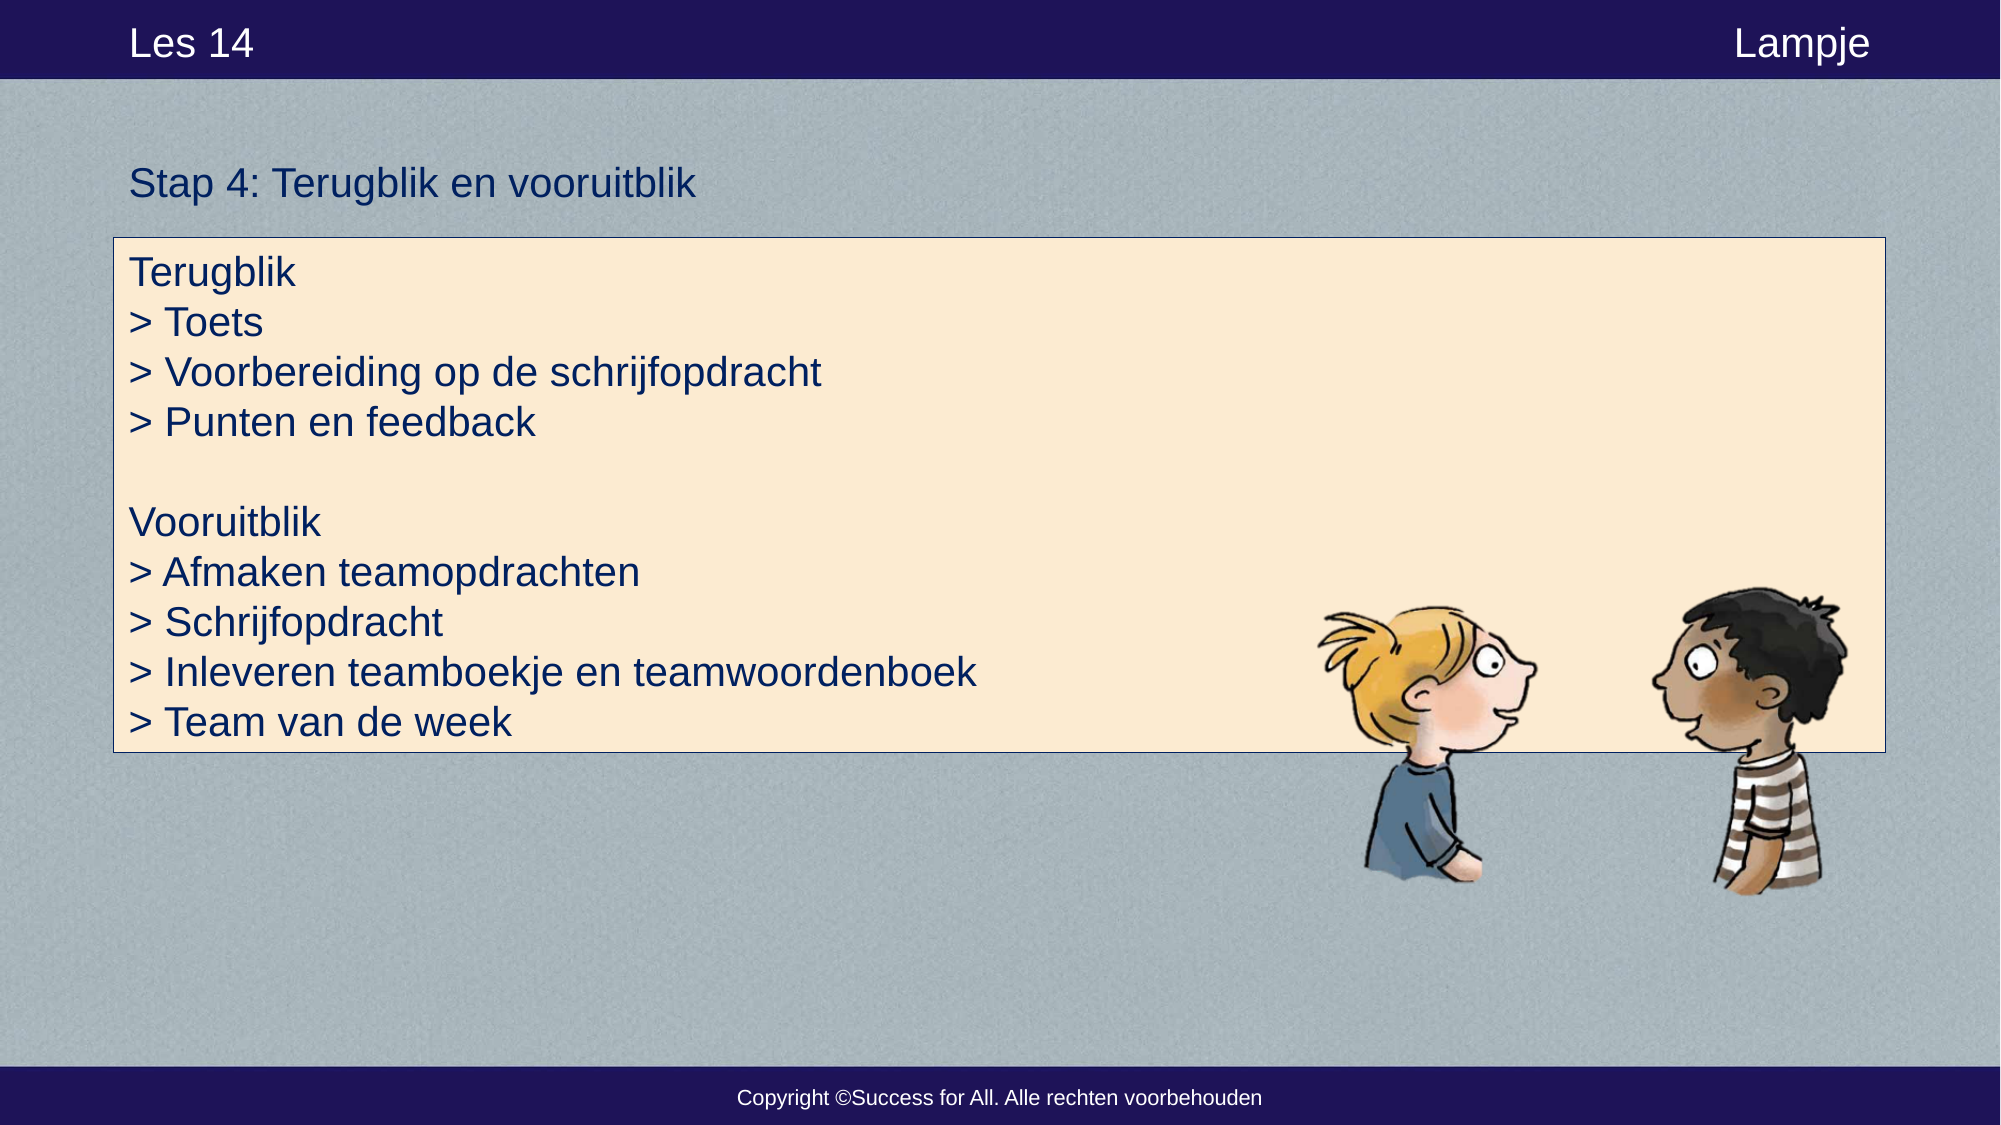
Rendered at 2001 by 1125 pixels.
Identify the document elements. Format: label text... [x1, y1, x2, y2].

picture [0, 0, 2001, 1125]
text_box Terugblik > Toets > Voorbereiding op de schrijfopdracht > Punten en feedback Vooruitblik > Afmaken teamopdrachten > Schrijfopdracht > Inleveren teamboekje en teamwoordenboek > Team van de week [113, 237, 1886, 753]
text_box Copyright ©Success for All. Alle rechten voorbehouden [0, 1076, 2000, 1125]
text_box Lampje [999, 8, 1886, 73]
text_box Stap 4: Terugblik en vooruitblik [113, 148, 1635, 214]
text_box Les 14 [114, 8, 354, 73]
